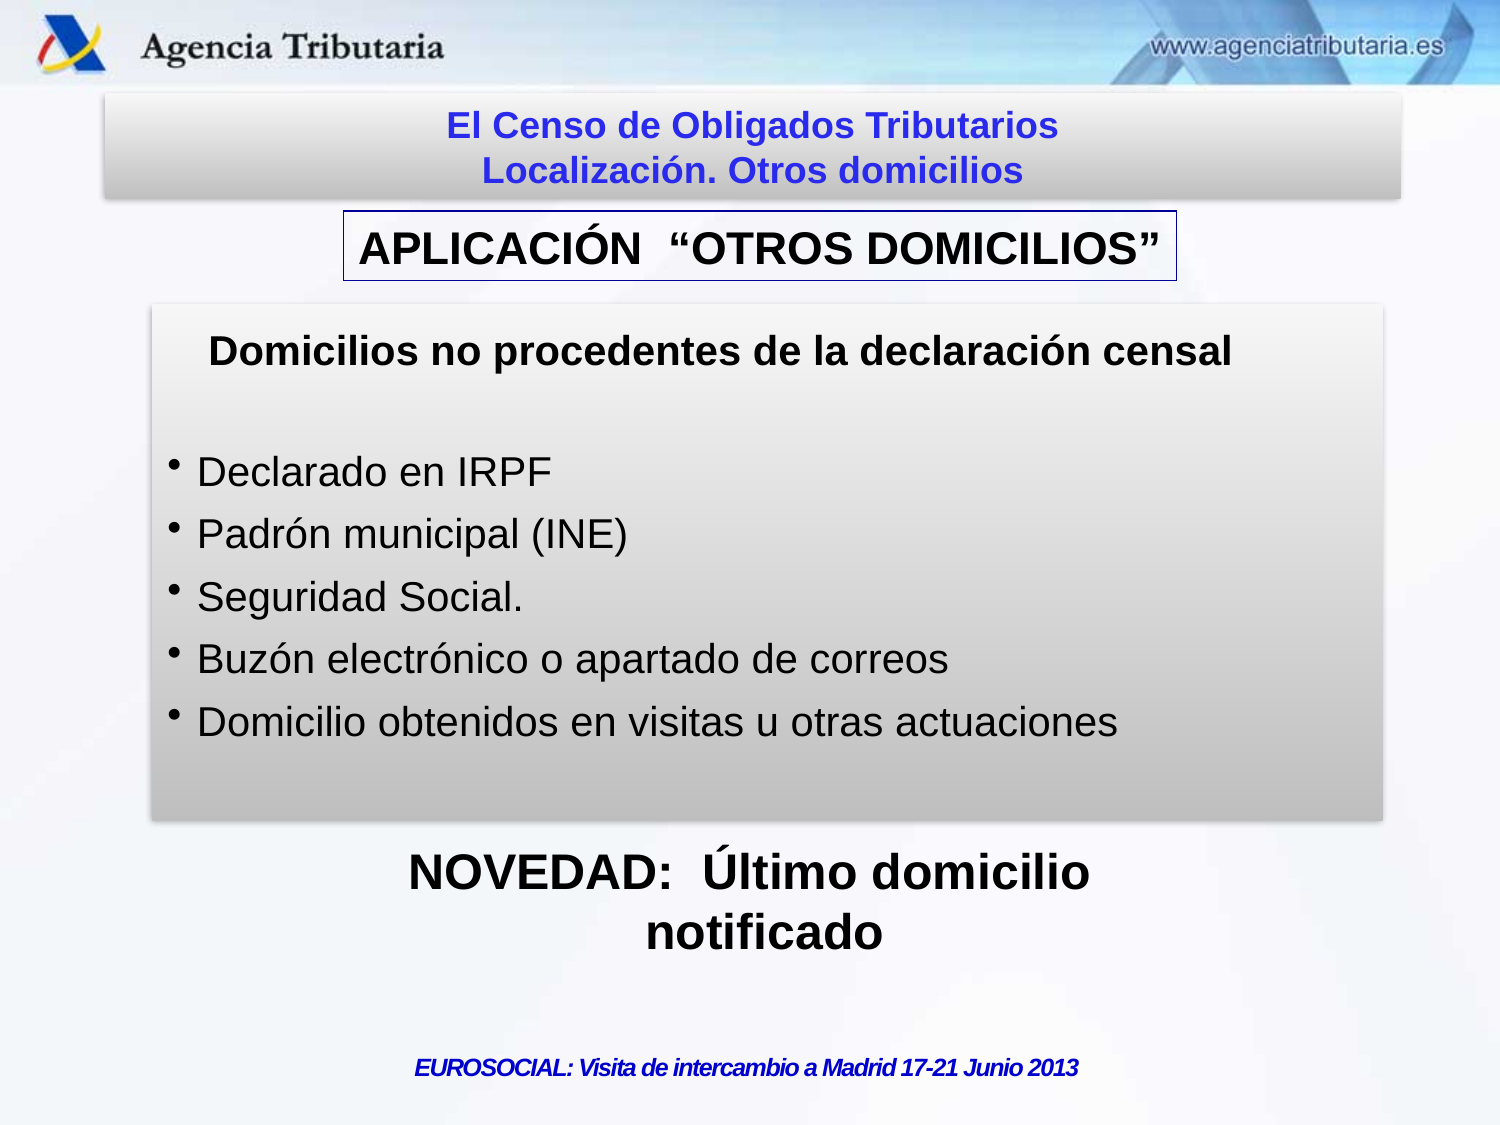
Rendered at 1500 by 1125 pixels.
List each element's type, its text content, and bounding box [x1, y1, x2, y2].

text_box EUROSOCIAL: Visita de intercambio a Madrid 17-21 Junio 2013 [46, 1044, 1454, 1090]
text_box [152, 304, 1383, 821]
text_box APLICACIÓN “OTROS DOMICILIOS” [343, 210, 1177, 281]
text_box El Censo de Obligados Tributarios Localización. Otros domicilios [105, 93, 1401, 199]
text_box Domicilios no procedentes de la declaración censal Declarado en IRPF Padrón municipal (INE) Seguridad Social. Buzón electrónico o apartado de correos Domicilio obtenidos en visitas u otras actuaciones [152, 316, 1290, 797]
text_box NOVEDAD: Último domicilio notificado [374, 831, 1125, 967]
picture [0, 0, 1500, 1125]
